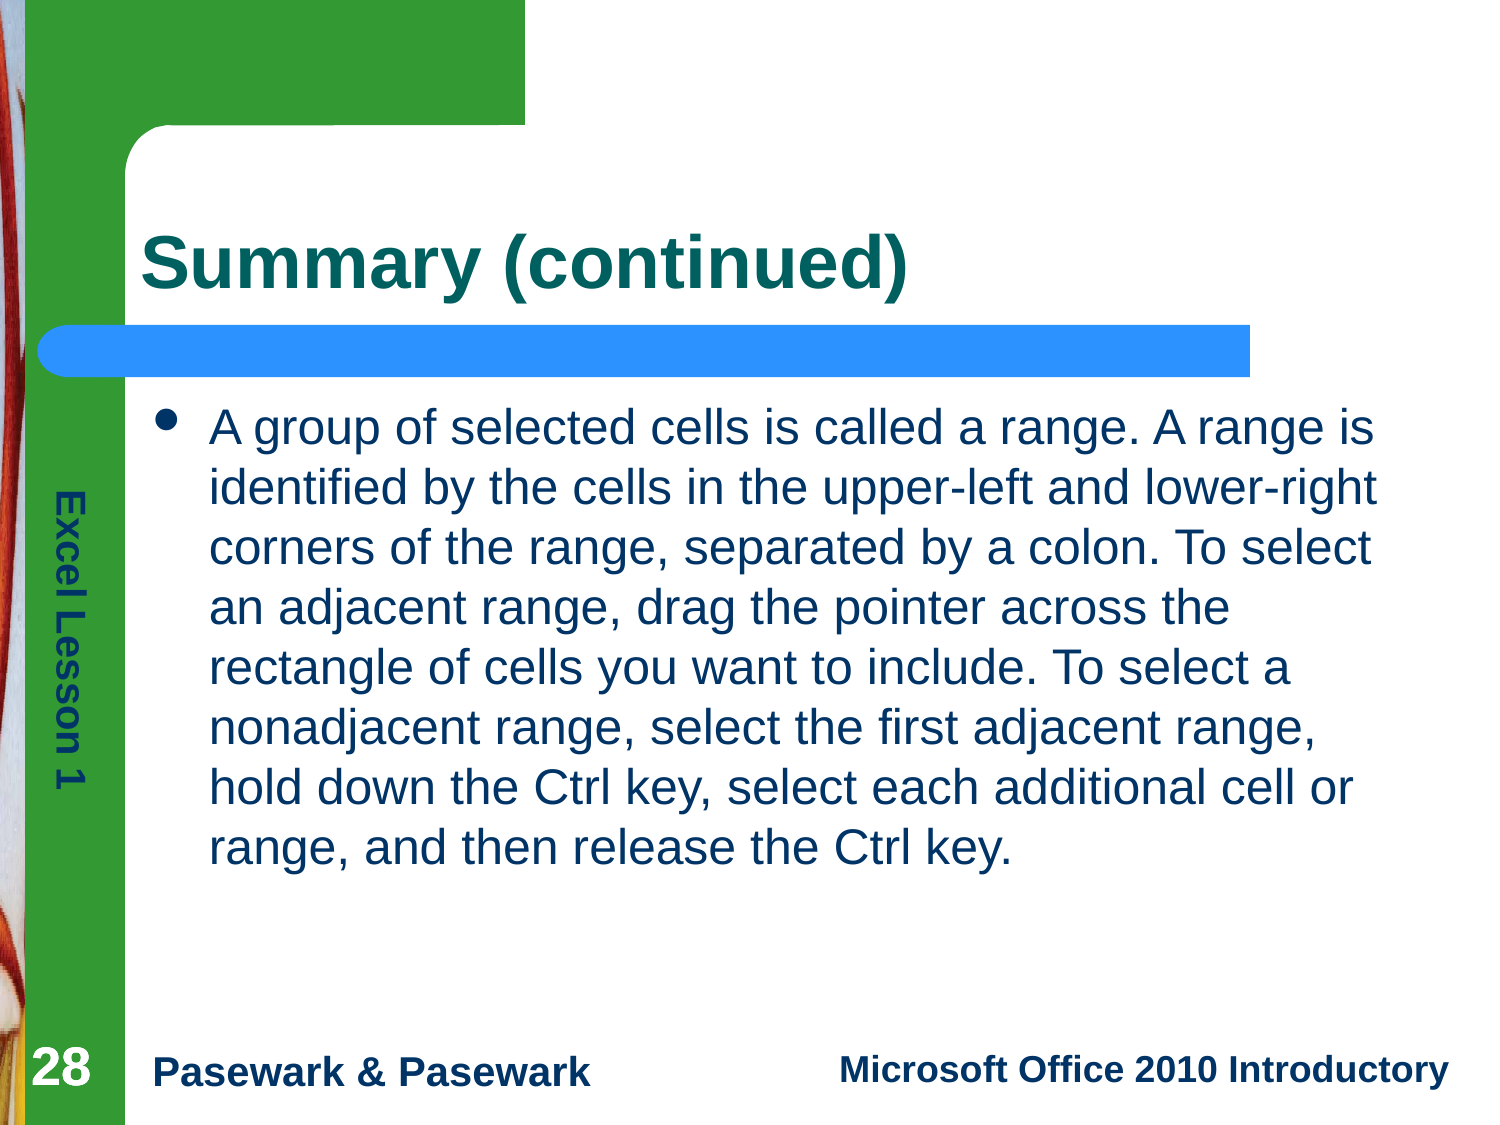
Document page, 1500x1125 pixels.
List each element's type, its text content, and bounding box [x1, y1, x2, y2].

list A group of selected cells is called a range. A range is identified by the cells in the upper-left and lower-right corners of the range, separated by a colon. To select an adjacent range, drag the pointer across the rectangle of cells you want to include. To select a nonadjacent range, select the first adjacent range, hold down the Ctrl key, select each additional cell or range, and then release the Ctrl key. [137, 387, 1413, 999]
text_box 28 [13, 1023, 111, 1105]
picture [0, 0, 25, 1125]
title Summary (continued) [124, 124, 1426, 313]
